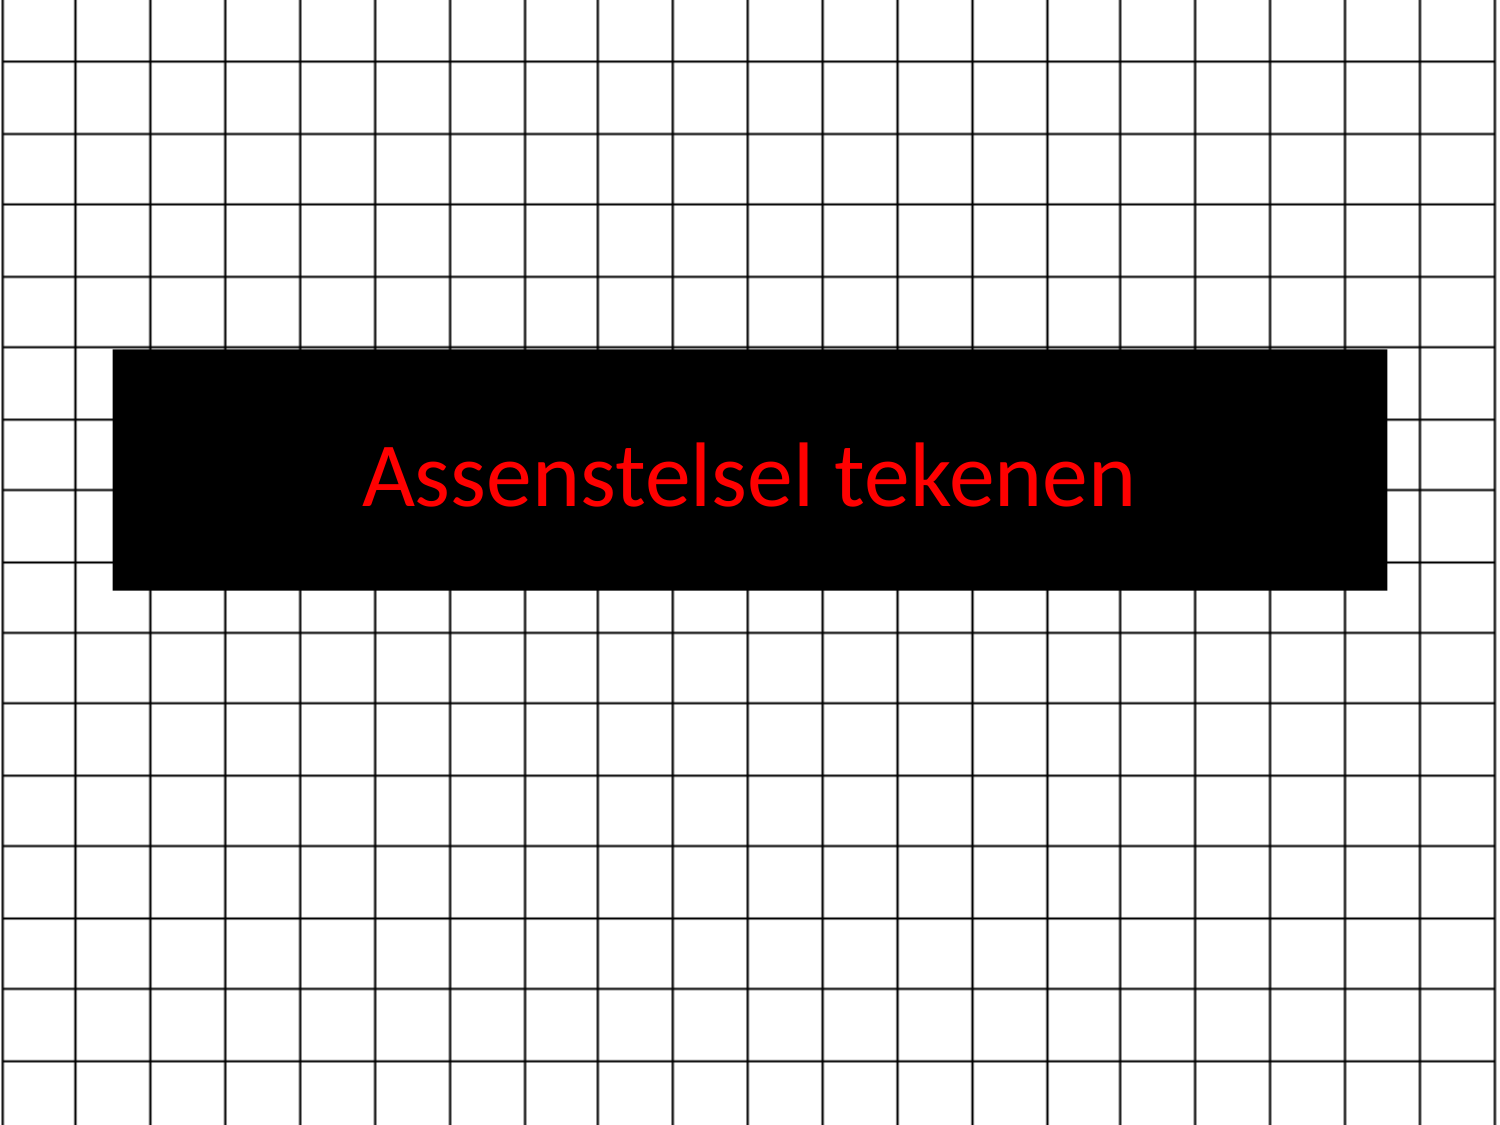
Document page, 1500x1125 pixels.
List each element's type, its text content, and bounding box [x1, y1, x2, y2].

picture [0, 0, 1500, 1125]
title Assenstelsel tekenen [112, 349, 1388, 591]
